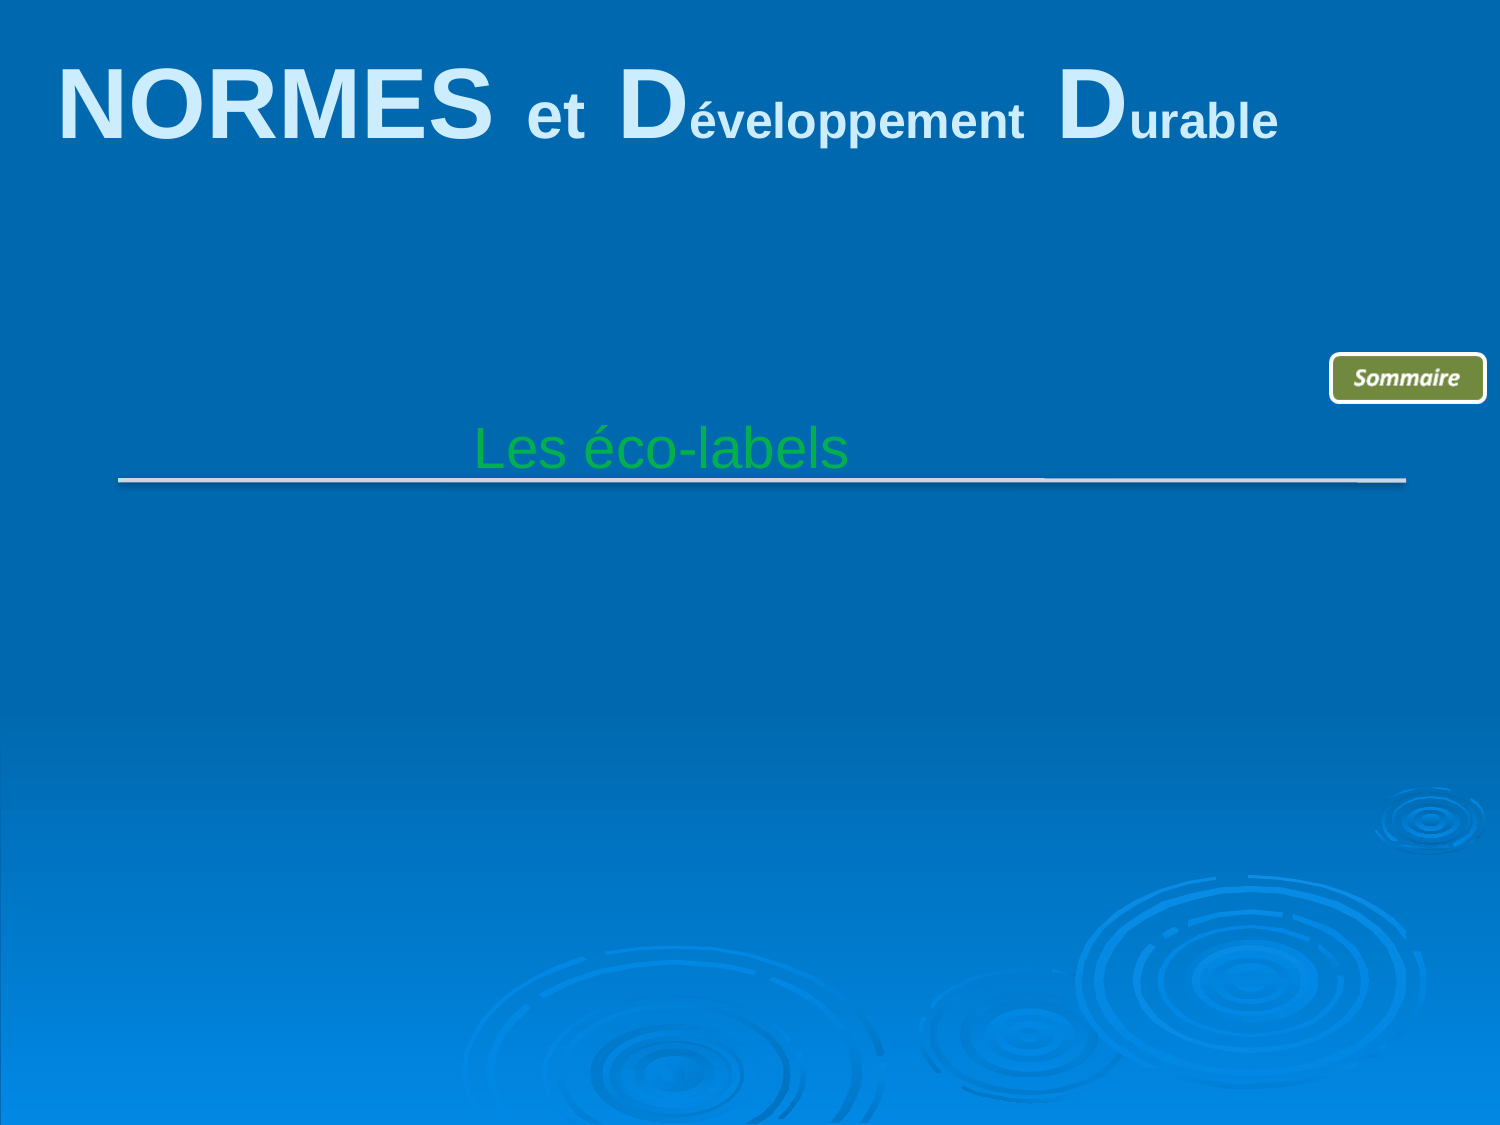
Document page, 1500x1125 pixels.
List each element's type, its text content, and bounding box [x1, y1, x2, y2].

title Les éco-labels [105, 398, 1219, 493]
text_box NORMES et Développement Durable [0, 0, 1336, 187]
picture [1328, 351, 1489, 405]
